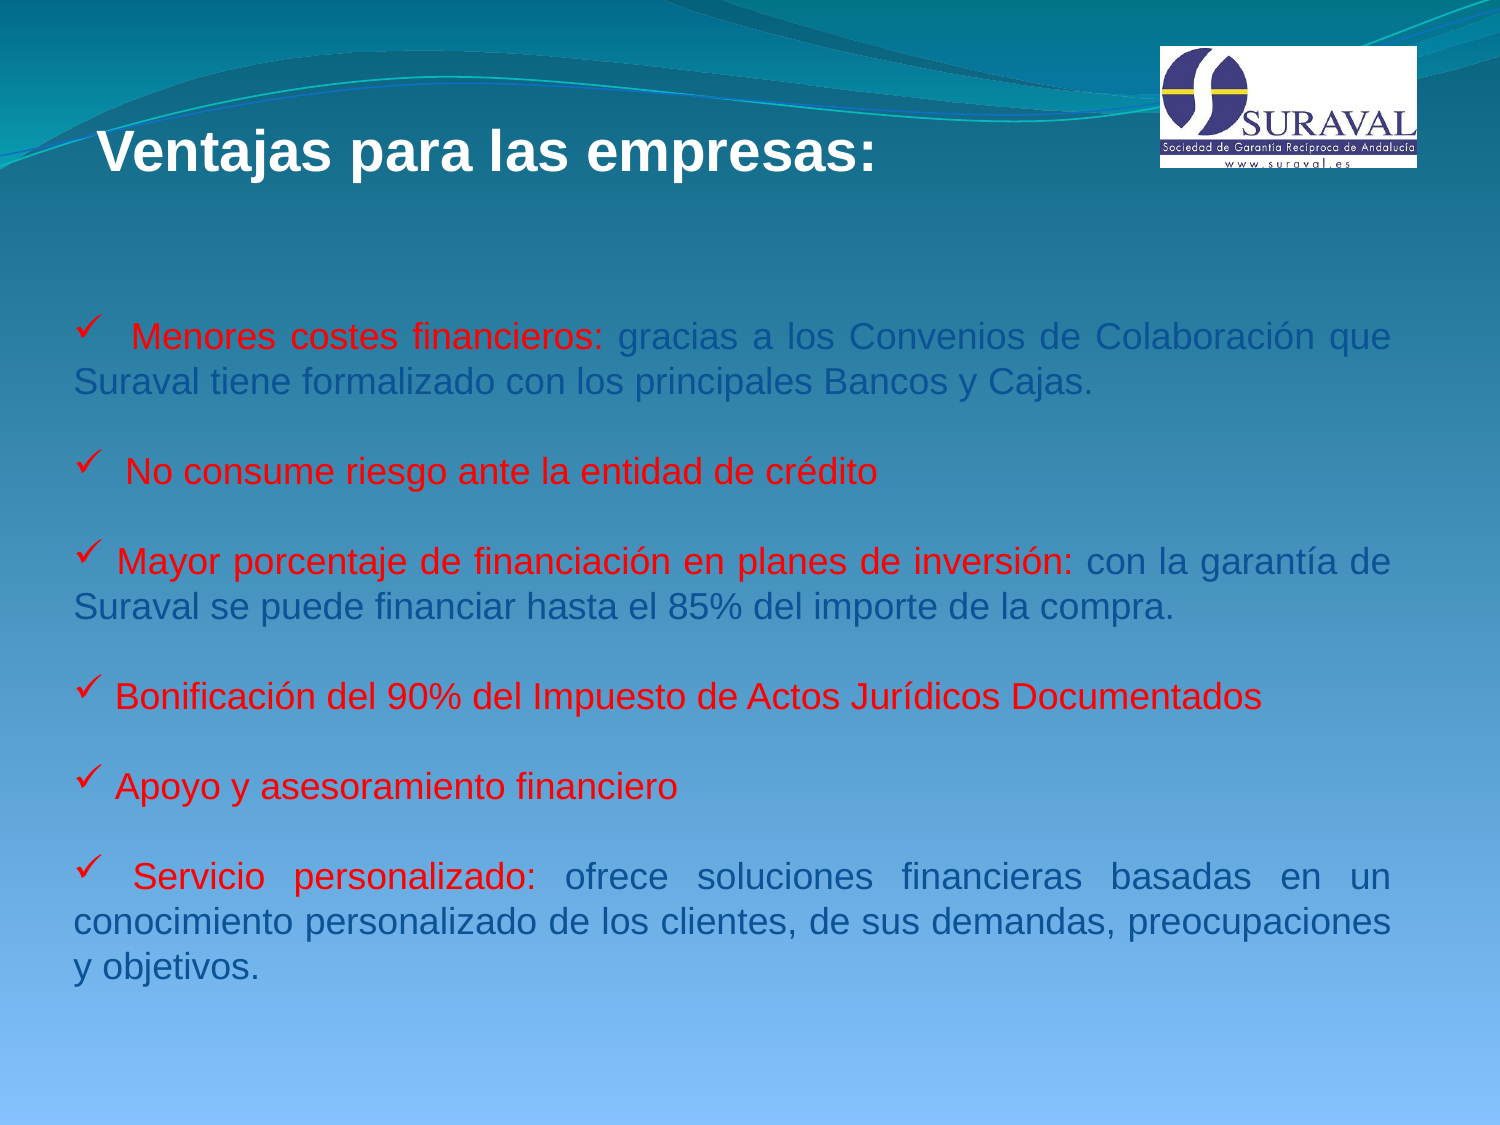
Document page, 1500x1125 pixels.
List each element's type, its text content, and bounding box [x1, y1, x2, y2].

text_box Menores costes financieros: gracias a los Convenios de Colaboración que Suraval tiene formalizado con los principales Bancos y Cajas. No consume riesgo ante la entidad de crédito Mayor porcentaje de financiación en planes de inversión: con la garantía de Suraval se puede financiar hasta el 85% del importe de la compra. Bonificación del 90% del Impuesto de Actos Jurídicos Documentados Apoyo y asesoramiento financiero Servicio personalizado: ofrece soluciones financieras basadas en un conocimiento personalizado de los clientes, de sus demandas, preocupaciones y objetivos. [58, 304, 1407, 995]
text_box Ventajas para las empresas: [81, 105, 1137, 261]
picture [1159, 46, 1417, 168]
